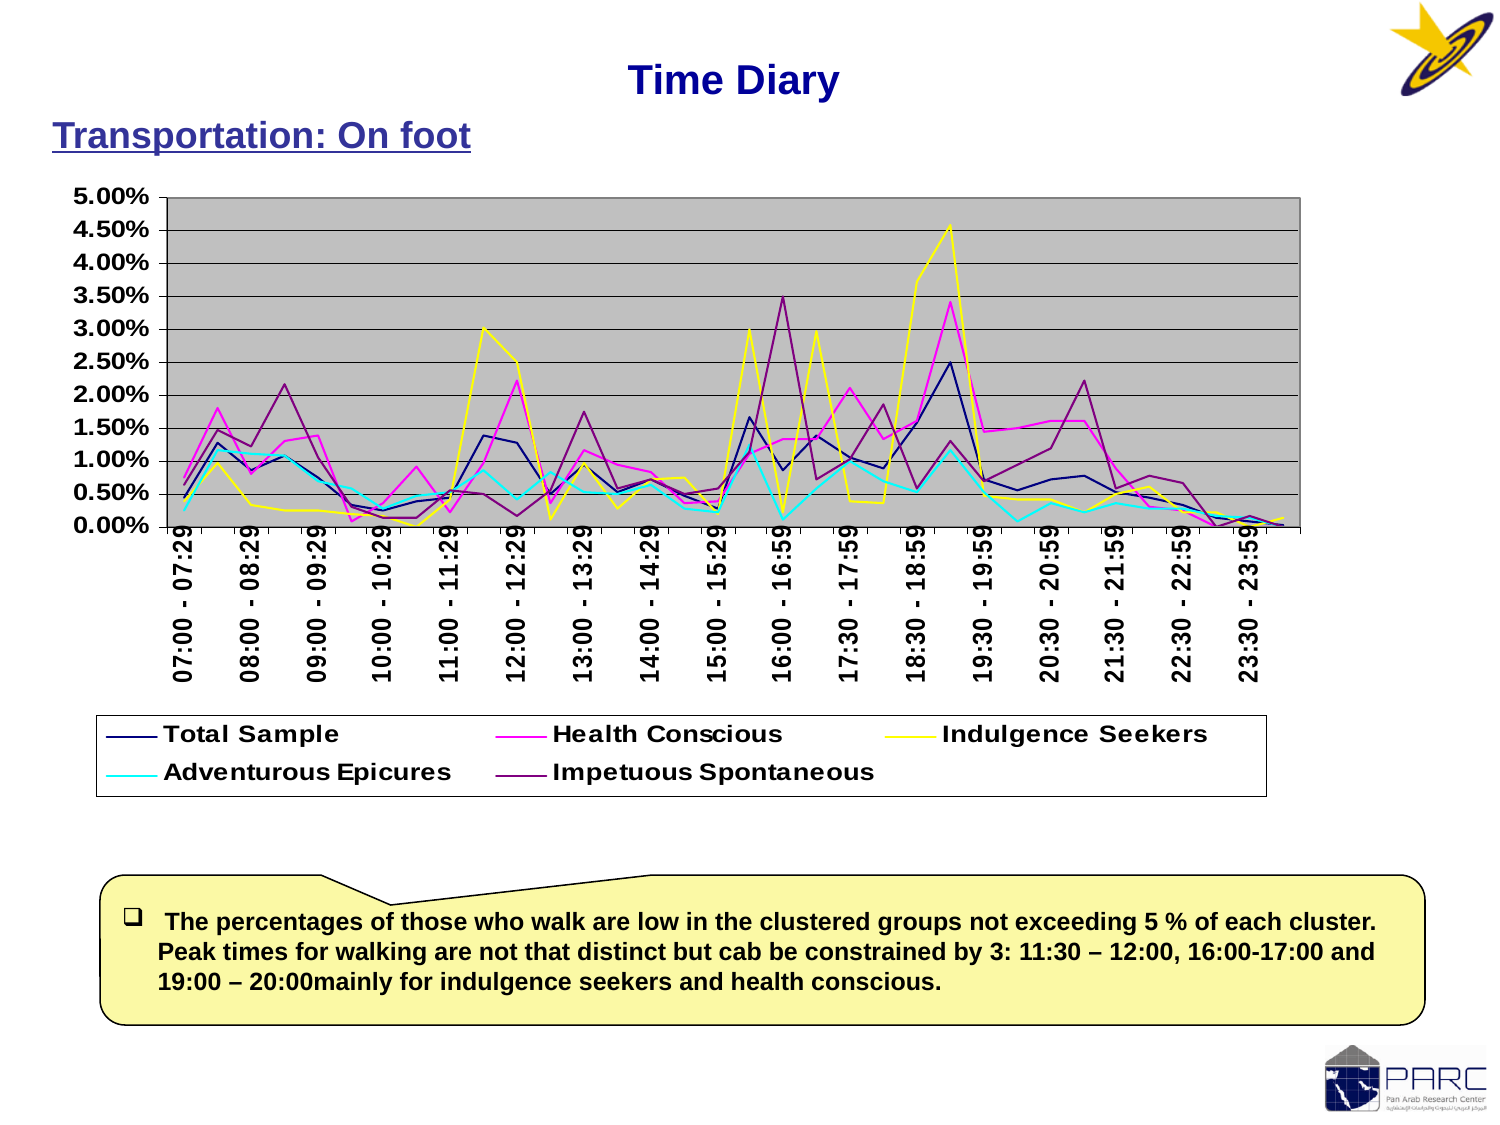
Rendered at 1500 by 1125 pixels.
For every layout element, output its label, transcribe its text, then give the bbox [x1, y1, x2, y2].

picture [1320, 1045, 1494, 1118]
picture [1385, 0, 1498, 100]
text_box Transportation: On foot [37, 104, 112, 149]
text_box The percentages of those who walk are low in the clustered groups not exceeding 5 % of each cluster. Peak times for walking are not that distinct but cab be constrained by 3: 11:30 – 12:00, 16:00-17:00 and 19:00 – 20:00mainly for indulgence seekers and health conscious. [99, 875, 1426, 1026]
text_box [37, 149, 1332, 813]
text_box Time Diary [112, 5, 1356, 150]
